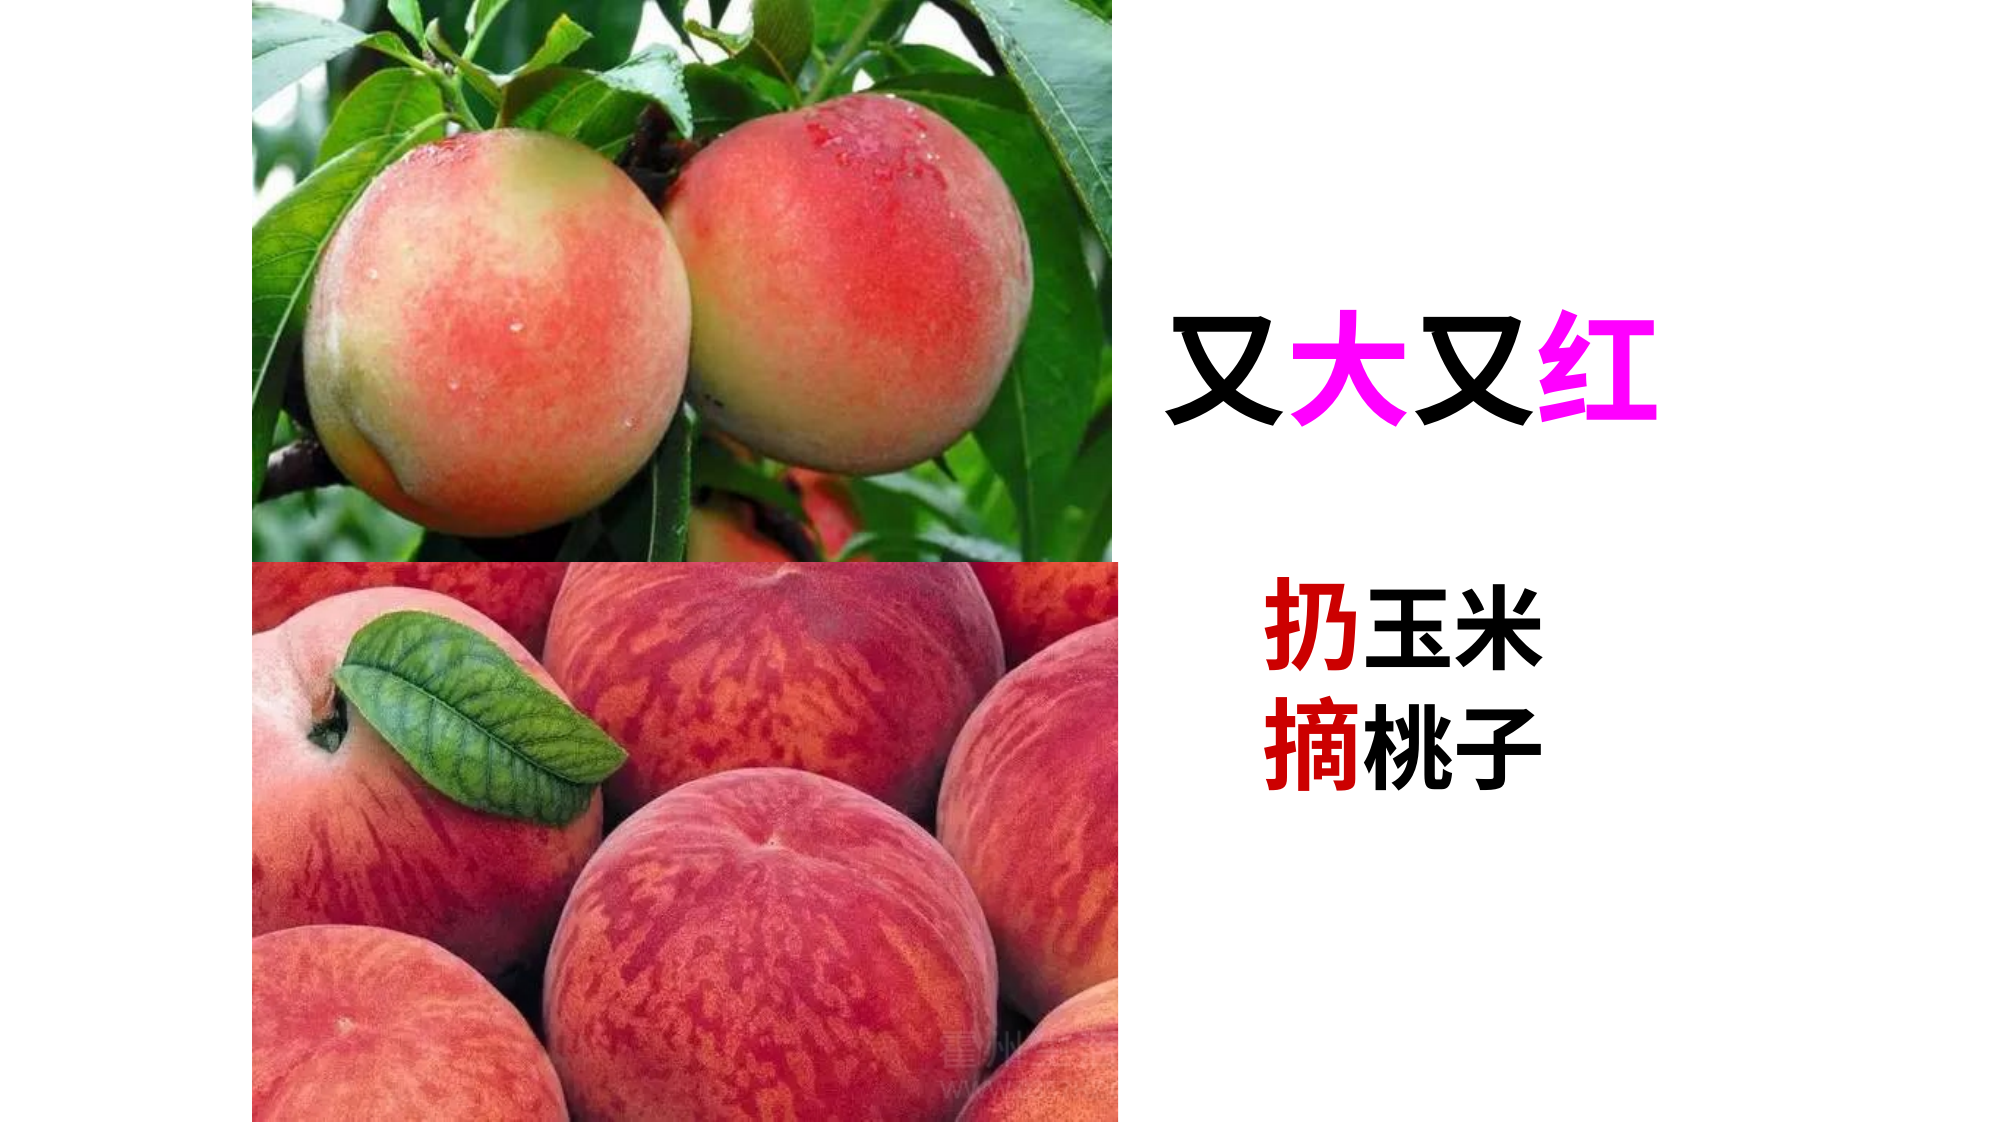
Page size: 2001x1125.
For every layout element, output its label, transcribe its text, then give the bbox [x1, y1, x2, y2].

text_box 又大又红 [1147, 283, 1699, 449]
picture [252, 0, 1119, 1122]
text_box 扔玉米 摘桃子 [1160, 497, 1648, 868]
